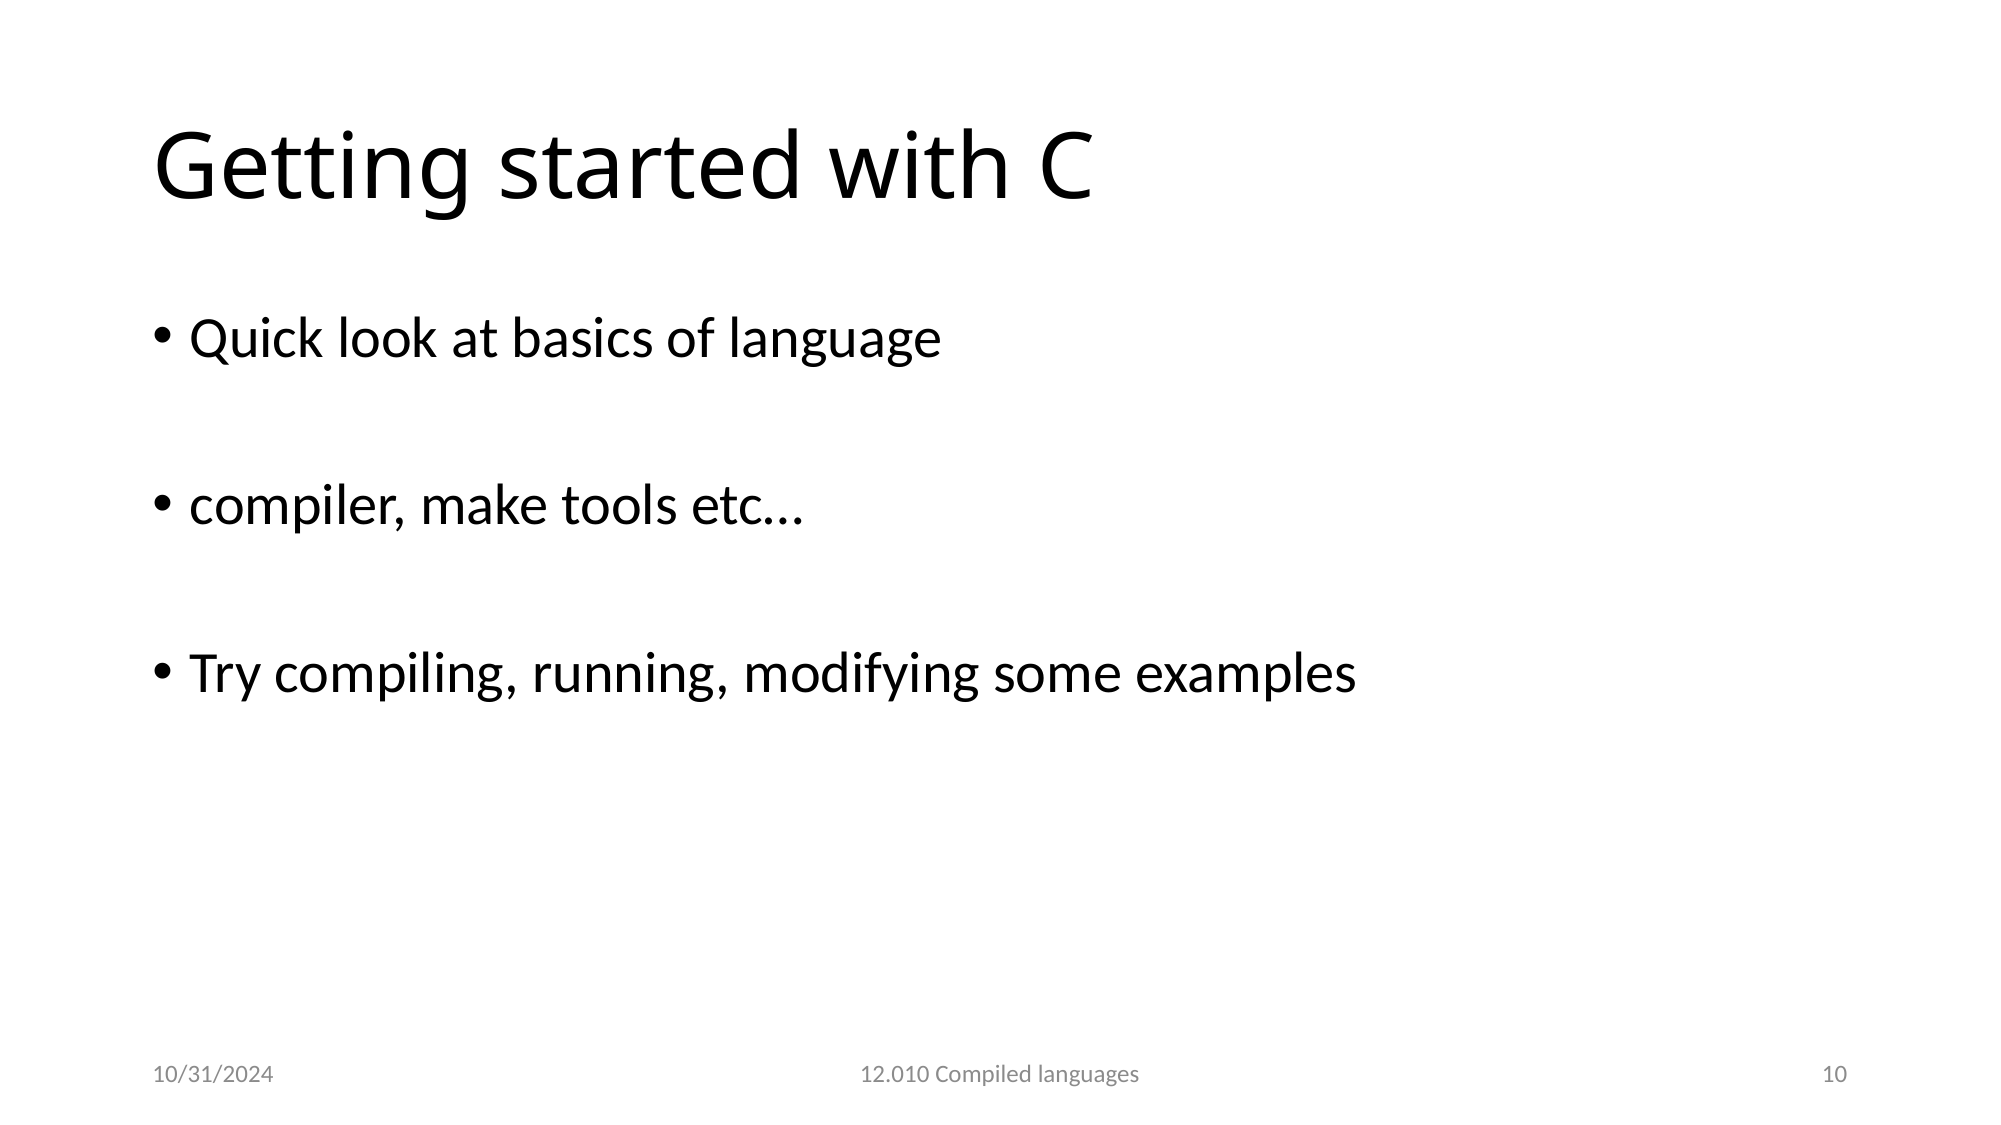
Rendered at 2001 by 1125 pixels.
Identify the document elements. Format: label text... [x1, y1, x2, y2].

list Quick look at basics of language compiler, make tools etc… Try compiling, running, modifying some examples [137, 299, 1863, 1014]
title Getting started with C [137, 59, 1863, 278]
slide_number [137, 1042, 588, 1103]
slide_number 10 [1412, 1042, 1863, 1103]
footer 12.010 Compiled languages [662, 1042, 1338, 1103]
